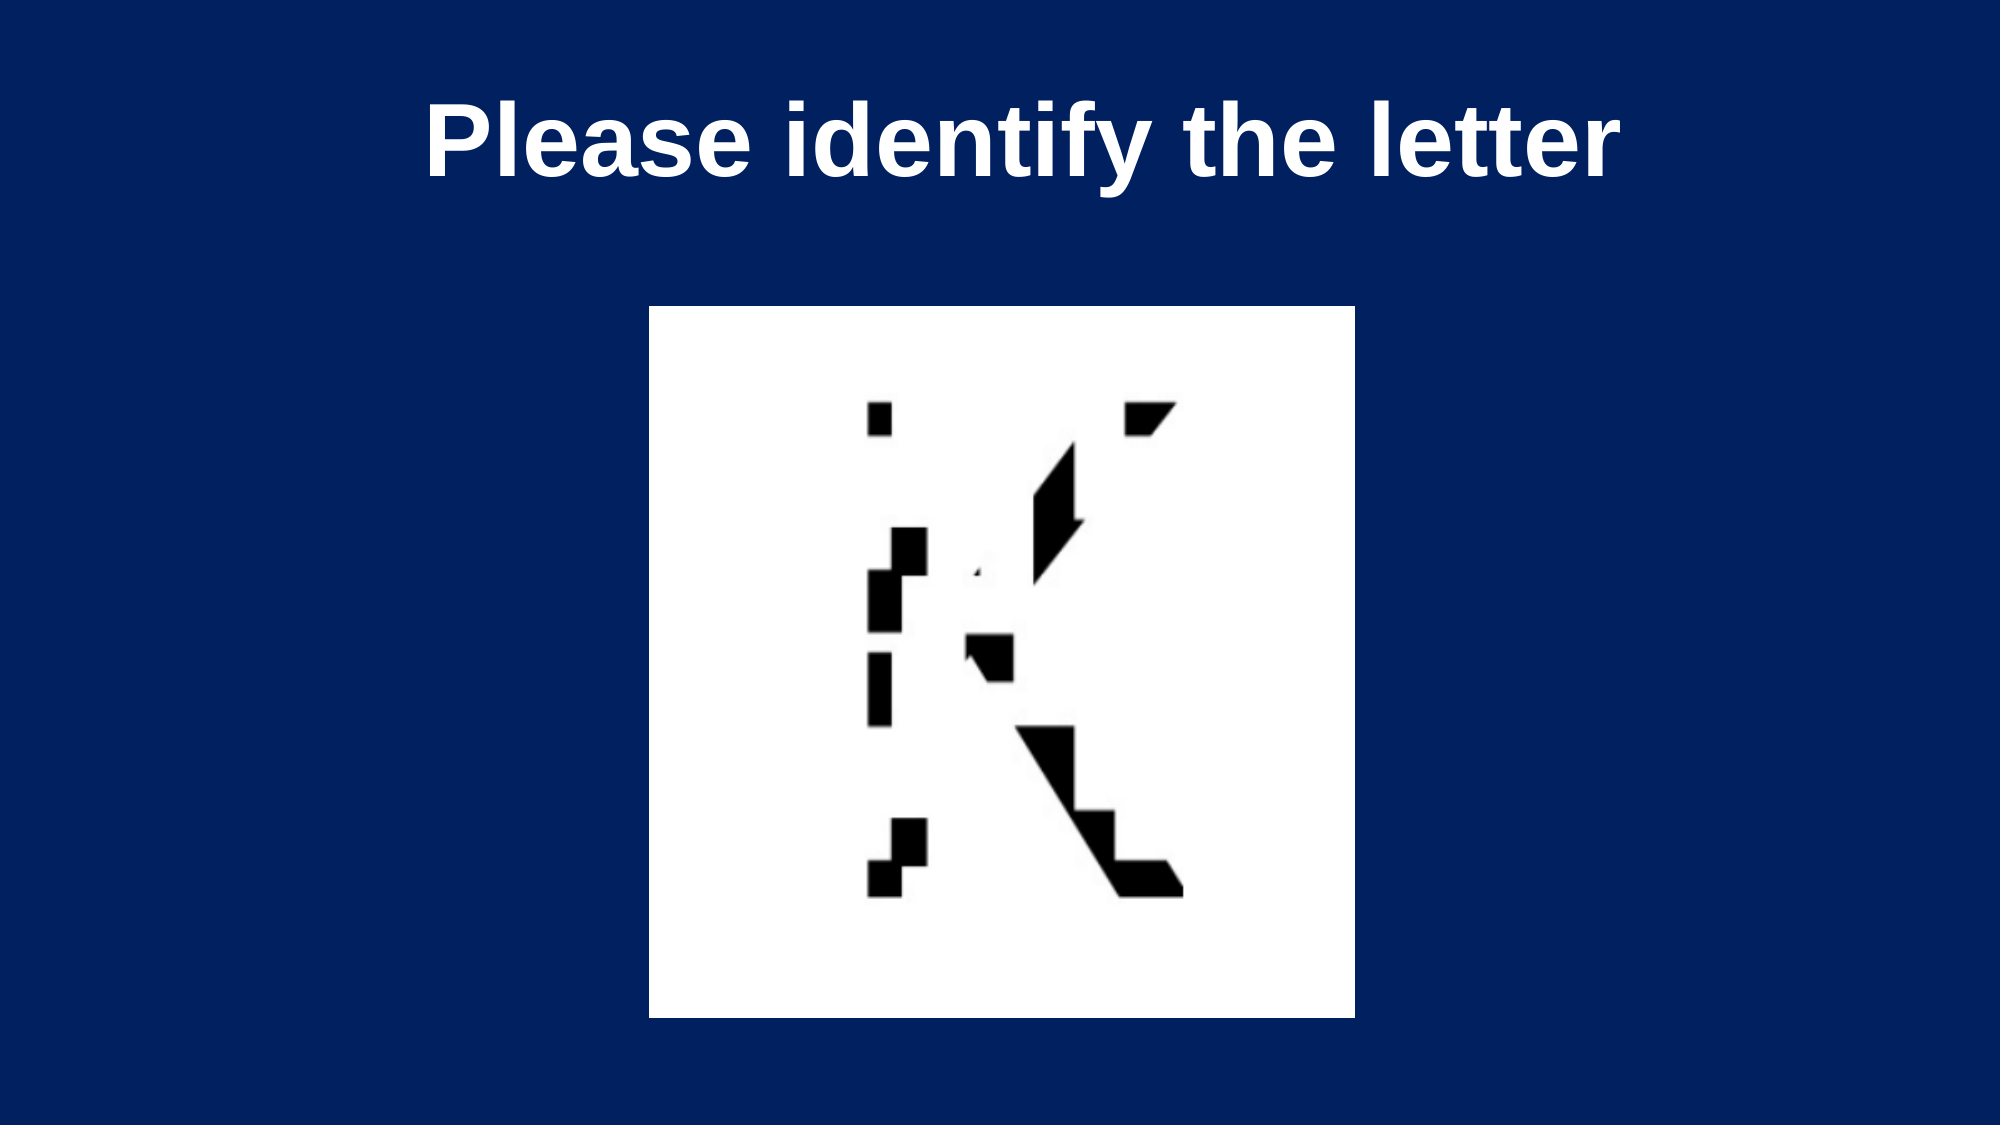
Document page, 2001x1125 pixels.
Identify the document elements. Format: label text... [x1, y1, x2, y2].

picture [649, 306, 1355, 1018]
text_box Please identify the letter [47, 64, 2000, 205]
